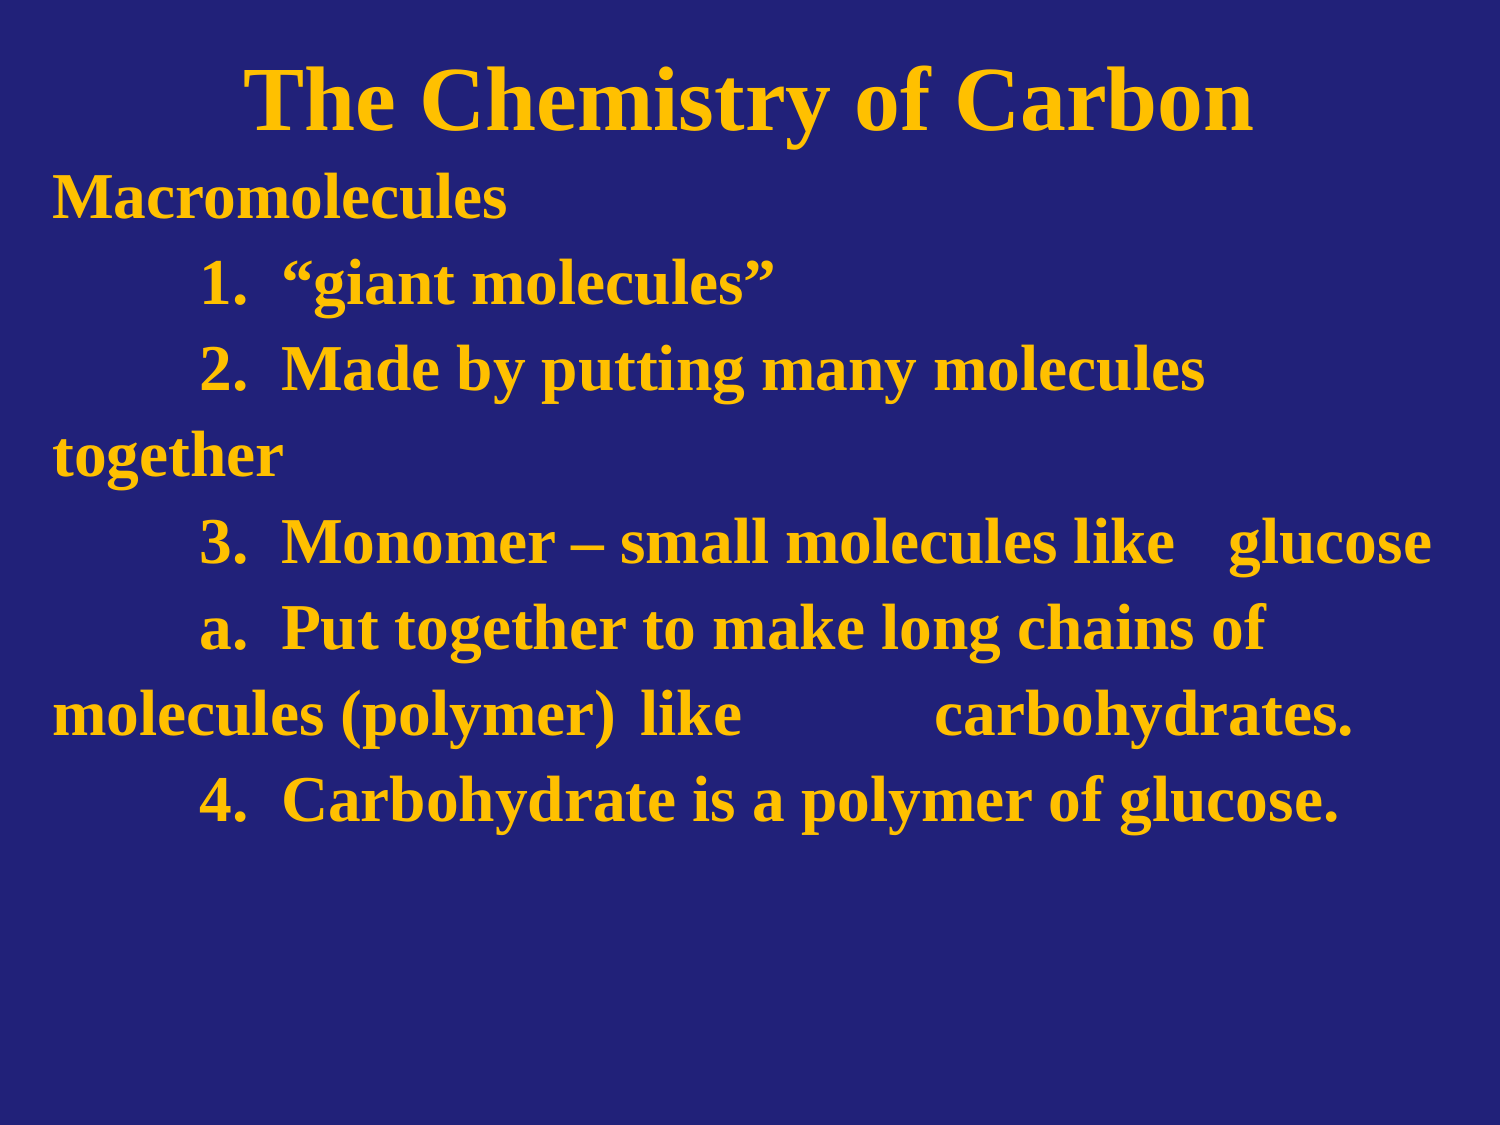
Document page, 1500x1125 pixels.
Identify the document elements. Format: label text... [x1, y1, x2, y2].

list Macromolecules 1. “giant molecules” 2. Made by putting many molecules together 3. Monomer – small molecules like glucose a. Put together to make long chains of molecules (polymer) like carbohydrates. 4. Carbohydrate is a polymer of glucose. [37, 137, 1463, 1013]
title The Chemistry of Carbon [75, 0, 1425, 137]
